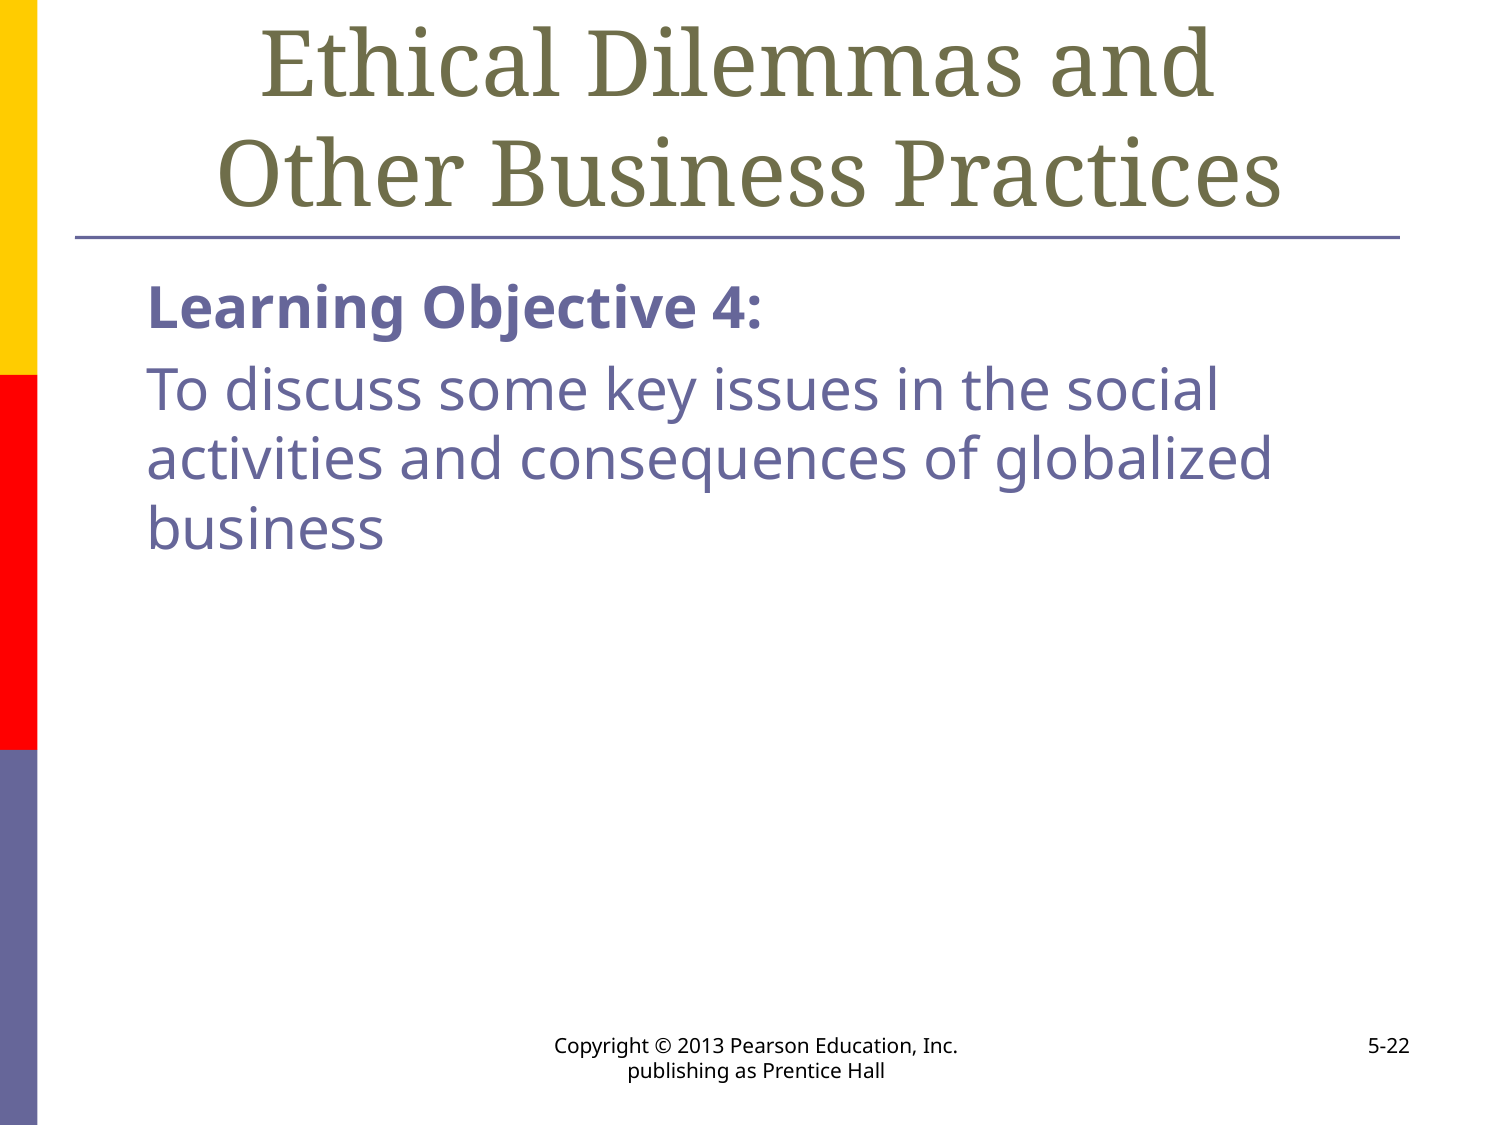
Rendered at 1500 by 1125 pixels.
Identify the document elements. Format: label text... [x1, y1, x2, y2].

footer Copyright © 2013 Pearson Education, Inc. publishing as Prentice Hall [500, 1025, 1013, 1100]
list Learning Objective 4: To discuss some key issues in the social activities and consequences of globalized business [75, 262, 1425, 1006]
title Ethical Dilemmas and Other Business Practices [75, 45, 1425, 233]
slide_number 5-22 [1074, 1025, 1425, 1100]
